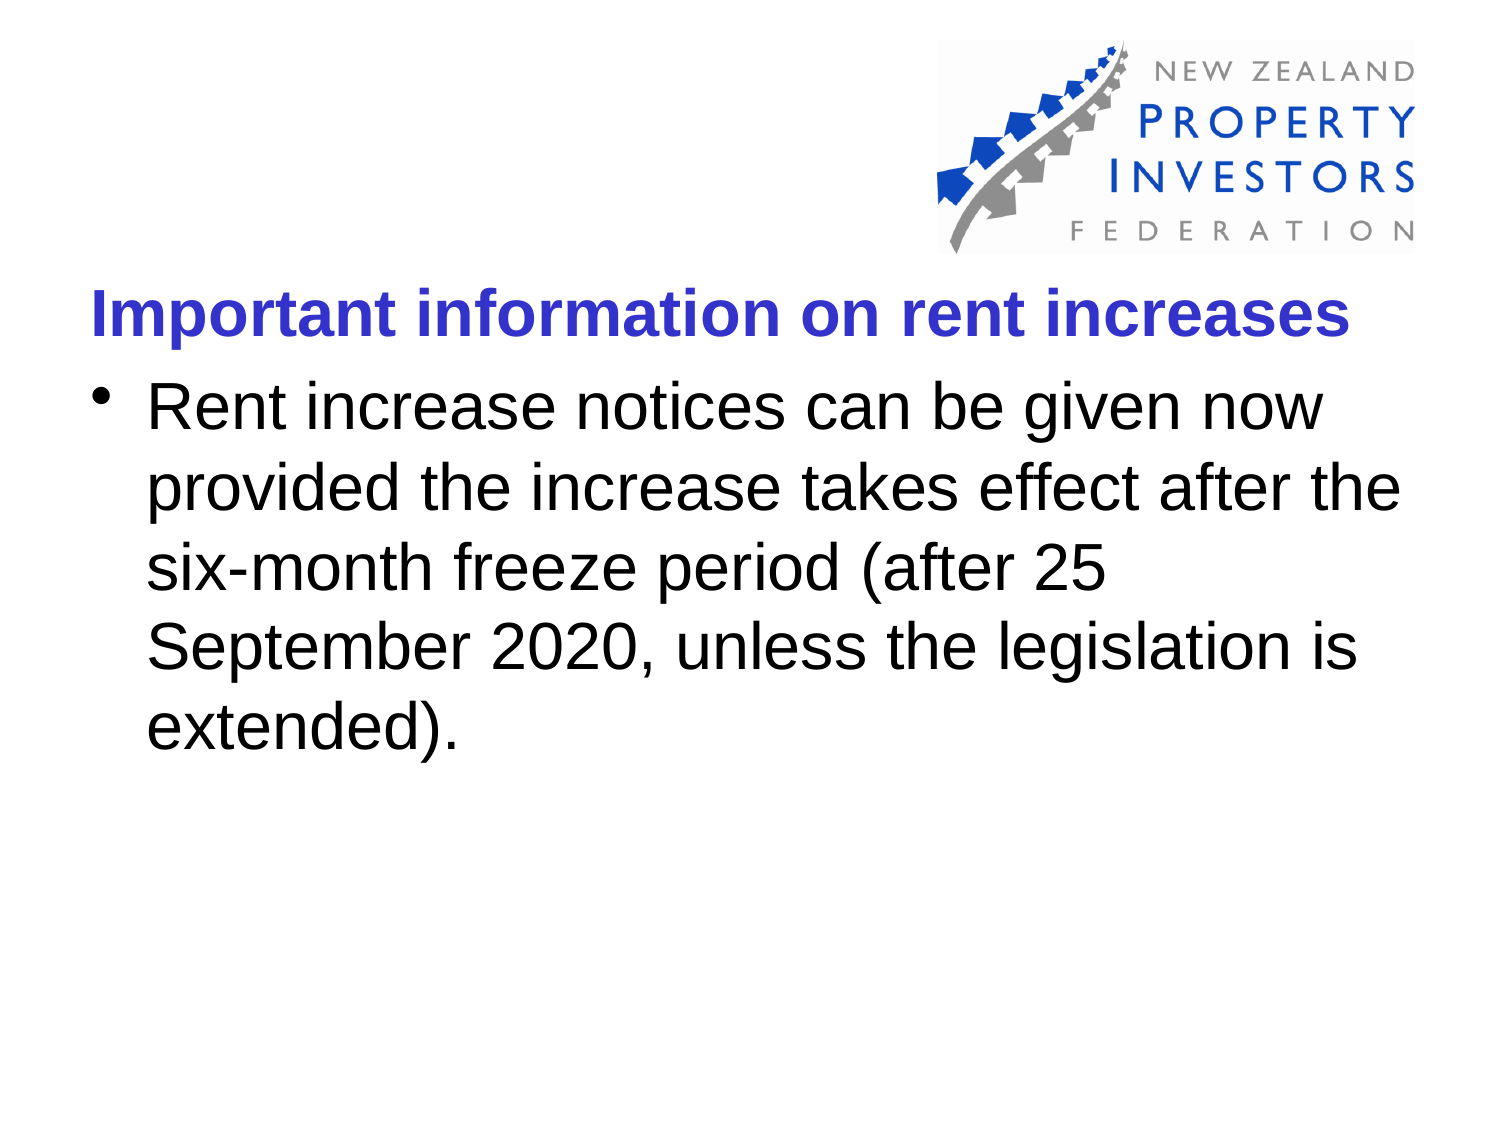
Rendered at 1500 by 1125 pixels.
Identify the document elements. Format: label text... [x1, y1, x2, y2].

picture [936, 40, 1416, 254]
list Important information on rent increases Rent increase notices can be given now provided the increase takes effect after the six-month freeze period (after 25 September 2020, unless the legislation is extended). [74, 262, 1426, 1006]
